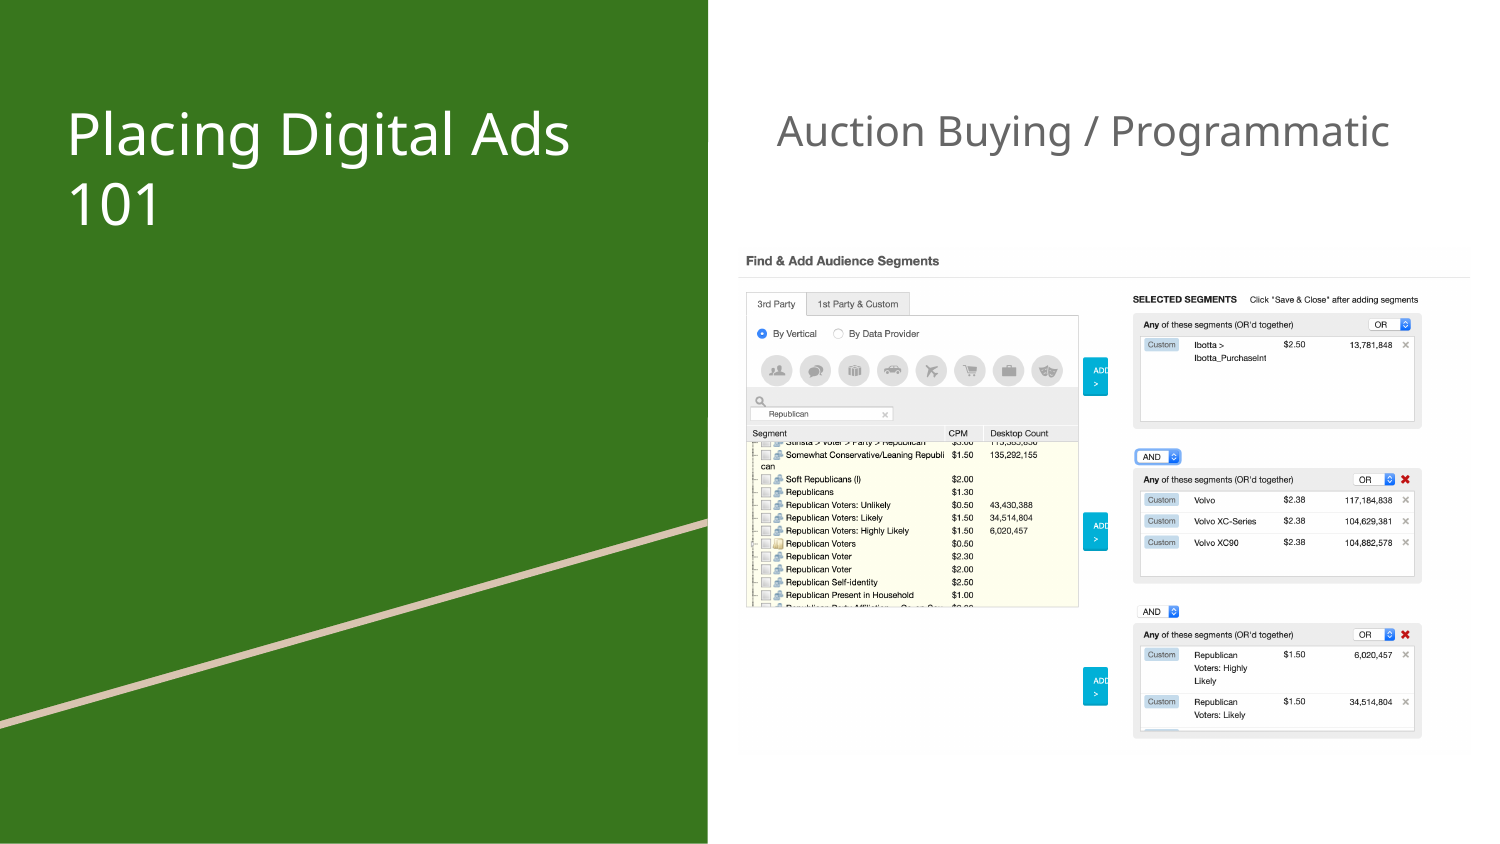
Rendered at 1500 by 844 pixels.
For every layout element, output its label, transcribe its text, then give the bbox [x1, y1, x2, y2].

list Auction Buying / Programmatic [761, 82, 1446, 245]
title Placing Digital Ads 101 [51, 82, 660, 494]
picture [738, 247, 1471, 755]
